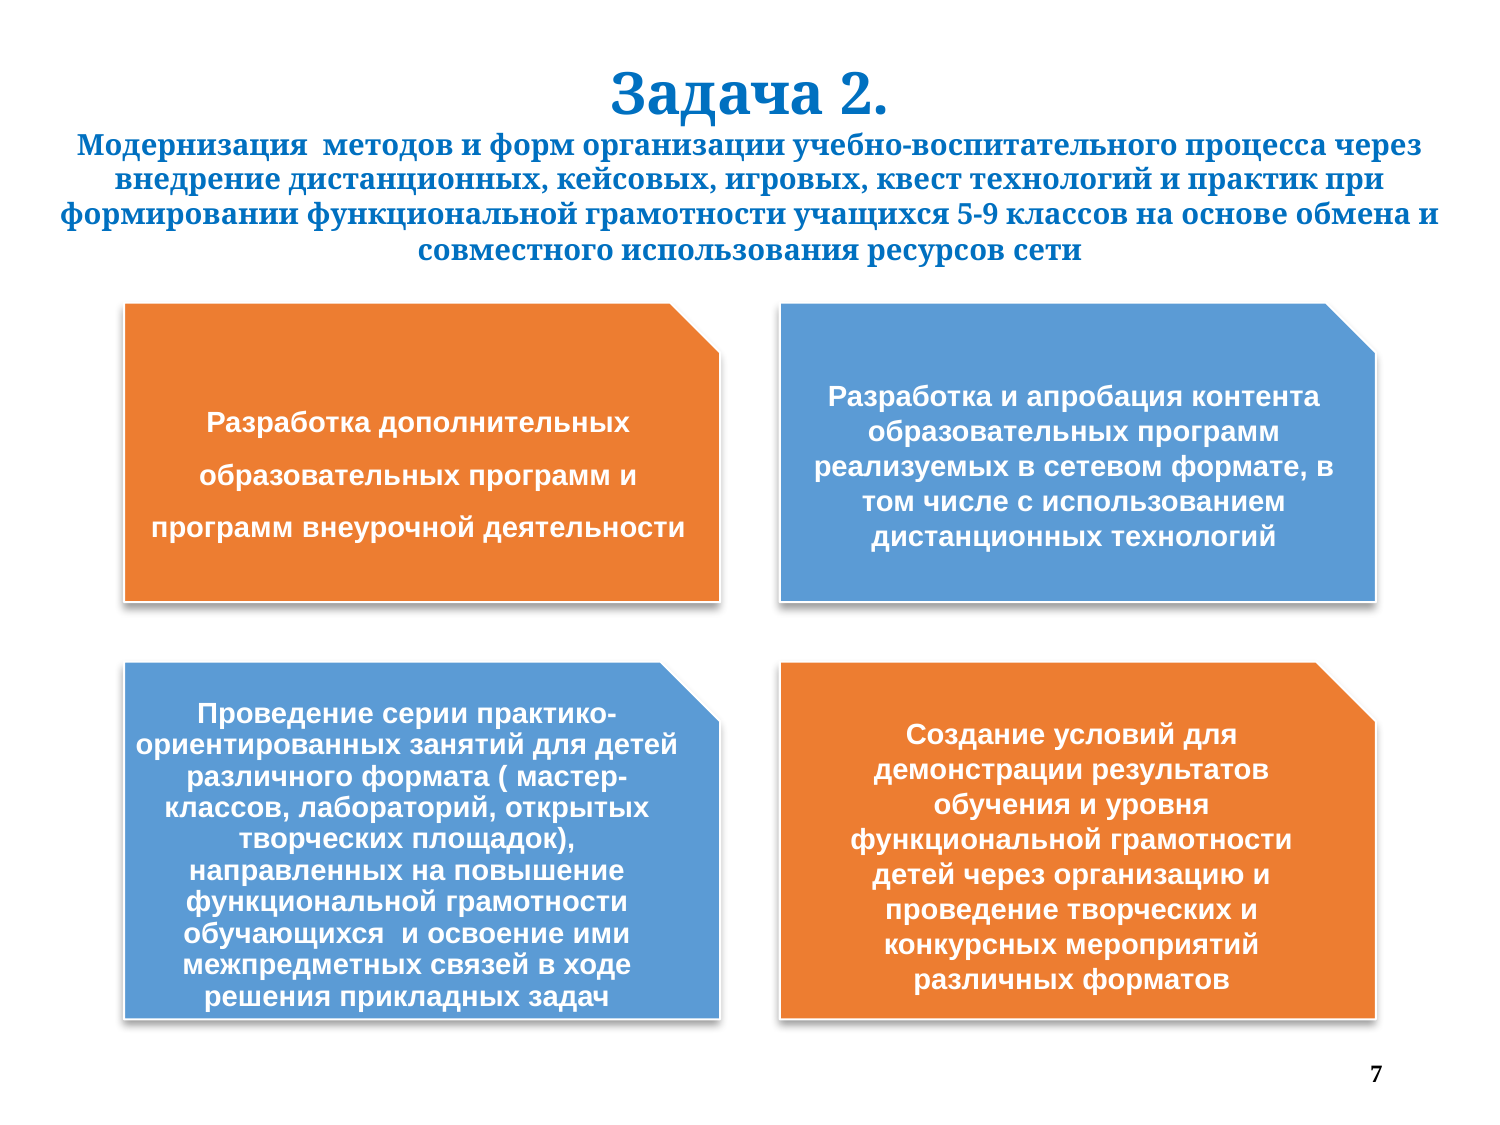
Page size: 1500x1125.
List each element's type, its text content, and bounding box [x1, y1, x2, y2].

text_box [123, 267, 1376, 1055]
slide_number 7 [1060, 1042, 1398, 1103]
text_box Задача 2. Модернизация методов и форм организации учебно-воспитательного процесса через внедрение дистанционных, кейсовых, игровых, квест технологий и практик при формировании функциональной грамотности учащихся 5-9 классов на основе обмена и совместного использования ресурсов сети [41, 48, 1459, 274]
